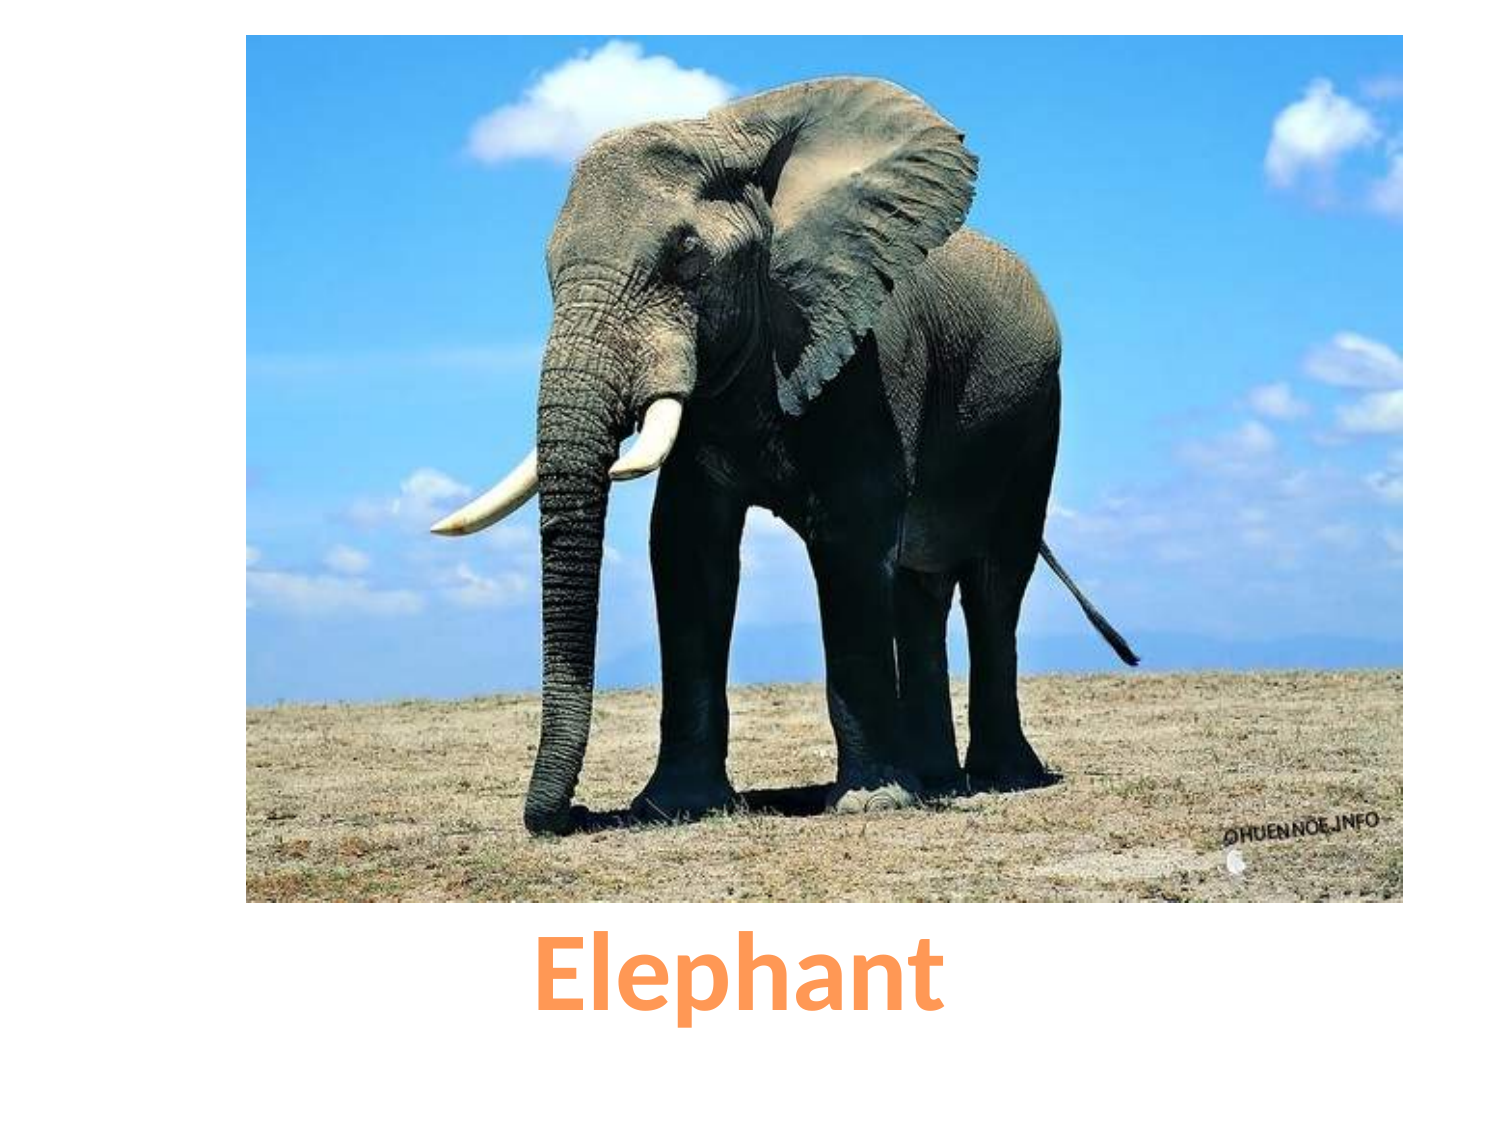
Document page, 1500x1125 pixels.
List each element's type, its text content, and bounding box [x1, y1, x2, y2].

picture [245, 34, 1403, 903]
text_box Elephant [517, 910, 962, 1041]
